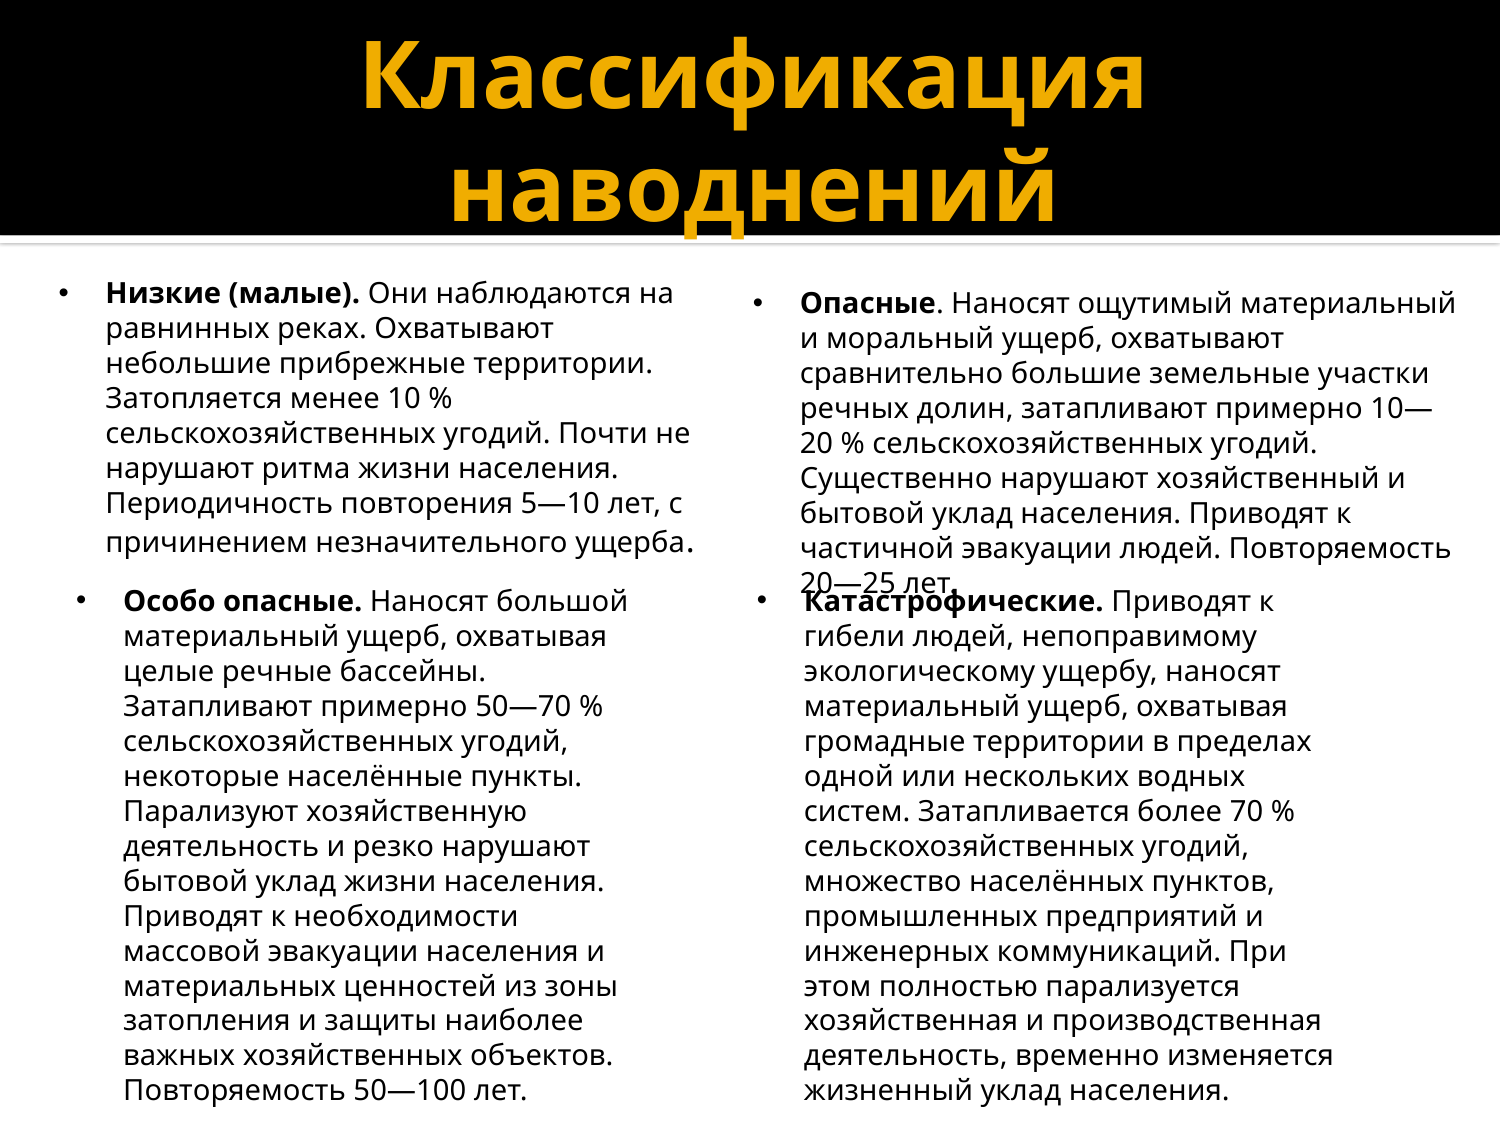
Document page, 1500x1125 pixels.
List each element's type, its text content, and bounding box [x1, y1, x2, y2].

title Классификация наводнений [75, 24, 1425, 231]
text_box Катастрофические. Приводят к гибели людей, непоправимому экологическому ущербу, наносят материальный ущерб, охватывая громадные территории в пределах одной или нескольких водных систем. Затапливается более 70 % сельскохозяйственных угодий, множество населённых пунктов, промышленных предприятий и инженерных коммуникаций. При этом полностью парализуется хозяйственная и производственная деятельность, временно изменяется жизненный уклад населения. [742, 574, 1369, 1114]
text_box Низкие (малые). Они наблюдаются на равнинных реках. Охватывают небольшие прибрежные территории. Затопляется менее 10 % сельскохозяйственных угодий. Почти не нарушают ритма жизни населения. Периодичность повторения 5—10 лет, с причинением незначительного ущерба. [43, 267, 715, 567]
text_box Особо опасные. Наносят большой материальный ущерб, охватывая целые речные бассейны. Затапливают примерно 50—70 % сельскохозяйственных угодий, некоторые населённые пункты. Парализуют хозяйственную деятельность и резко нарушают бытовой уклад жизни населения. Приводят к необходимости массовой эвакуации населения и материальных ценностей из зоны затопления и защиты наиболее важных хозяйственных объектов. Повторяемость 50—100 лет. [61, 574, 697, 1114]
text_box Опасные. Наносят ощутимый материальный и моральный ущерб, охватывают сравнительно большие земельные участки речных долин, затапливают примерно 10—20 % сельскохозяйственных угодий. Существенно нарушают хозяйственный и бытовой уклад населения. Приводят к частичной эвакуации людей. Повторяемость 20—25 лет. [738, 276, 1489, 607]
